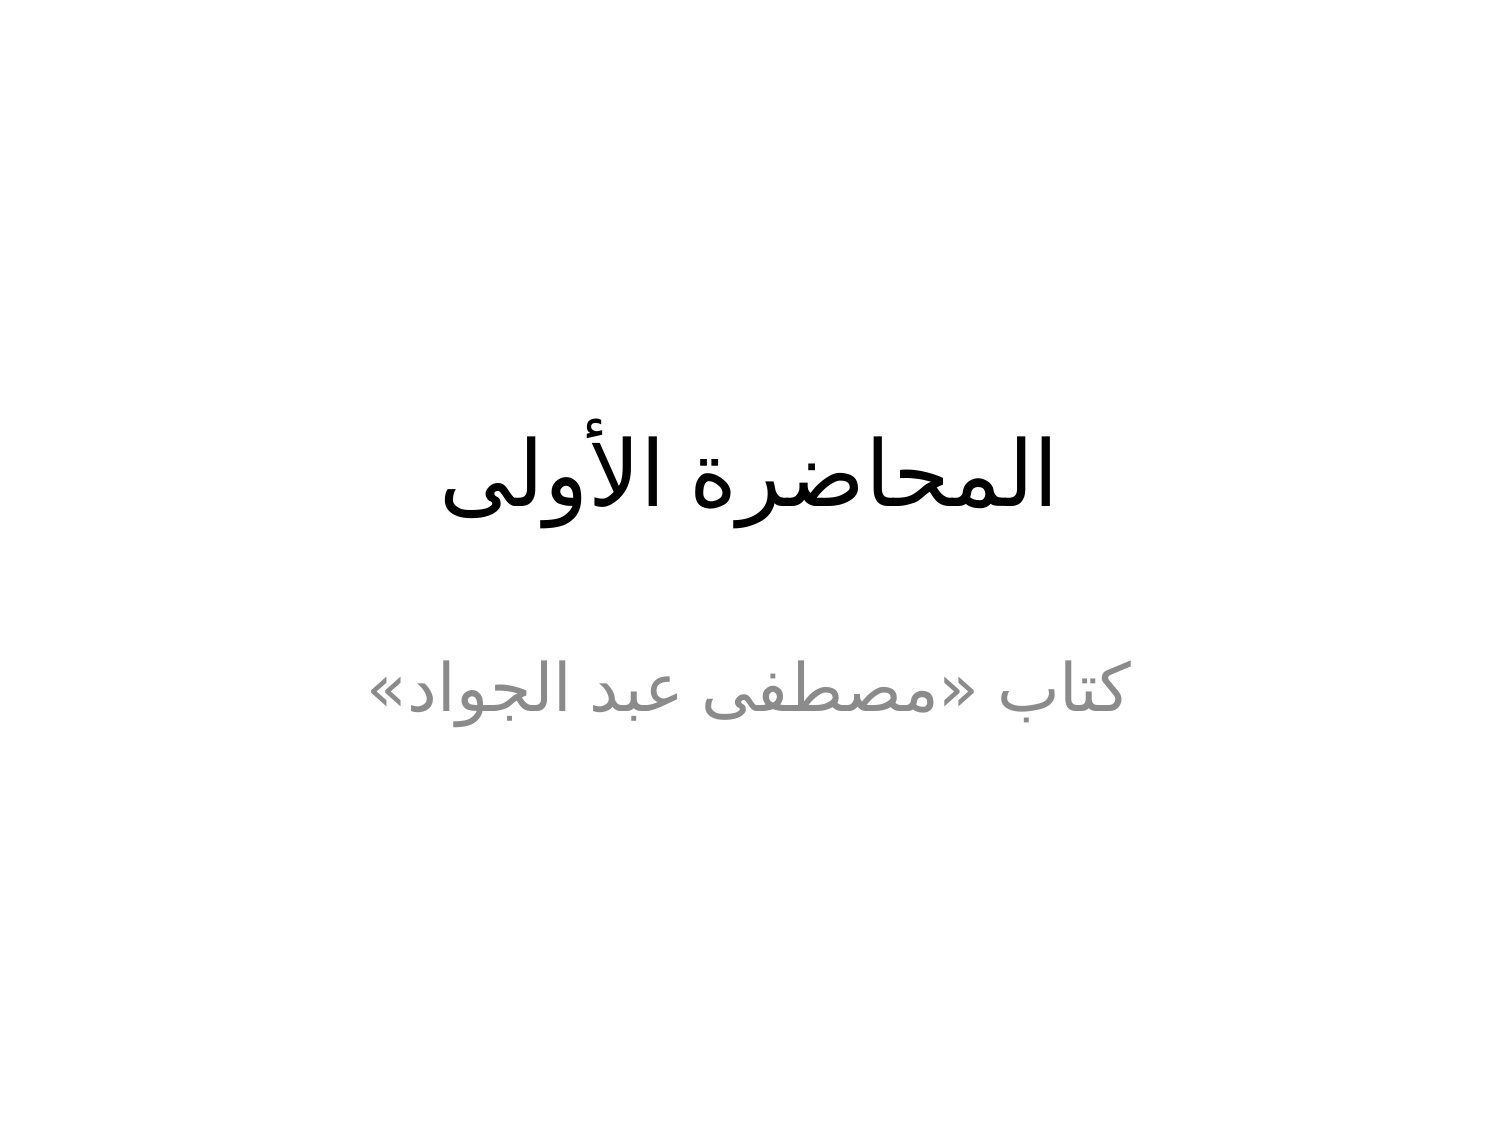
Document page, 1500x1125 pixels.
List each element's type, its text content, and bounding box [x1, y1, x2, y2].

title المحاضرة الأولى [112, 349, 1388, 591]
subtitle كتاب «مصطفى عبد الجواد» [225, 637, 1275, 925]
